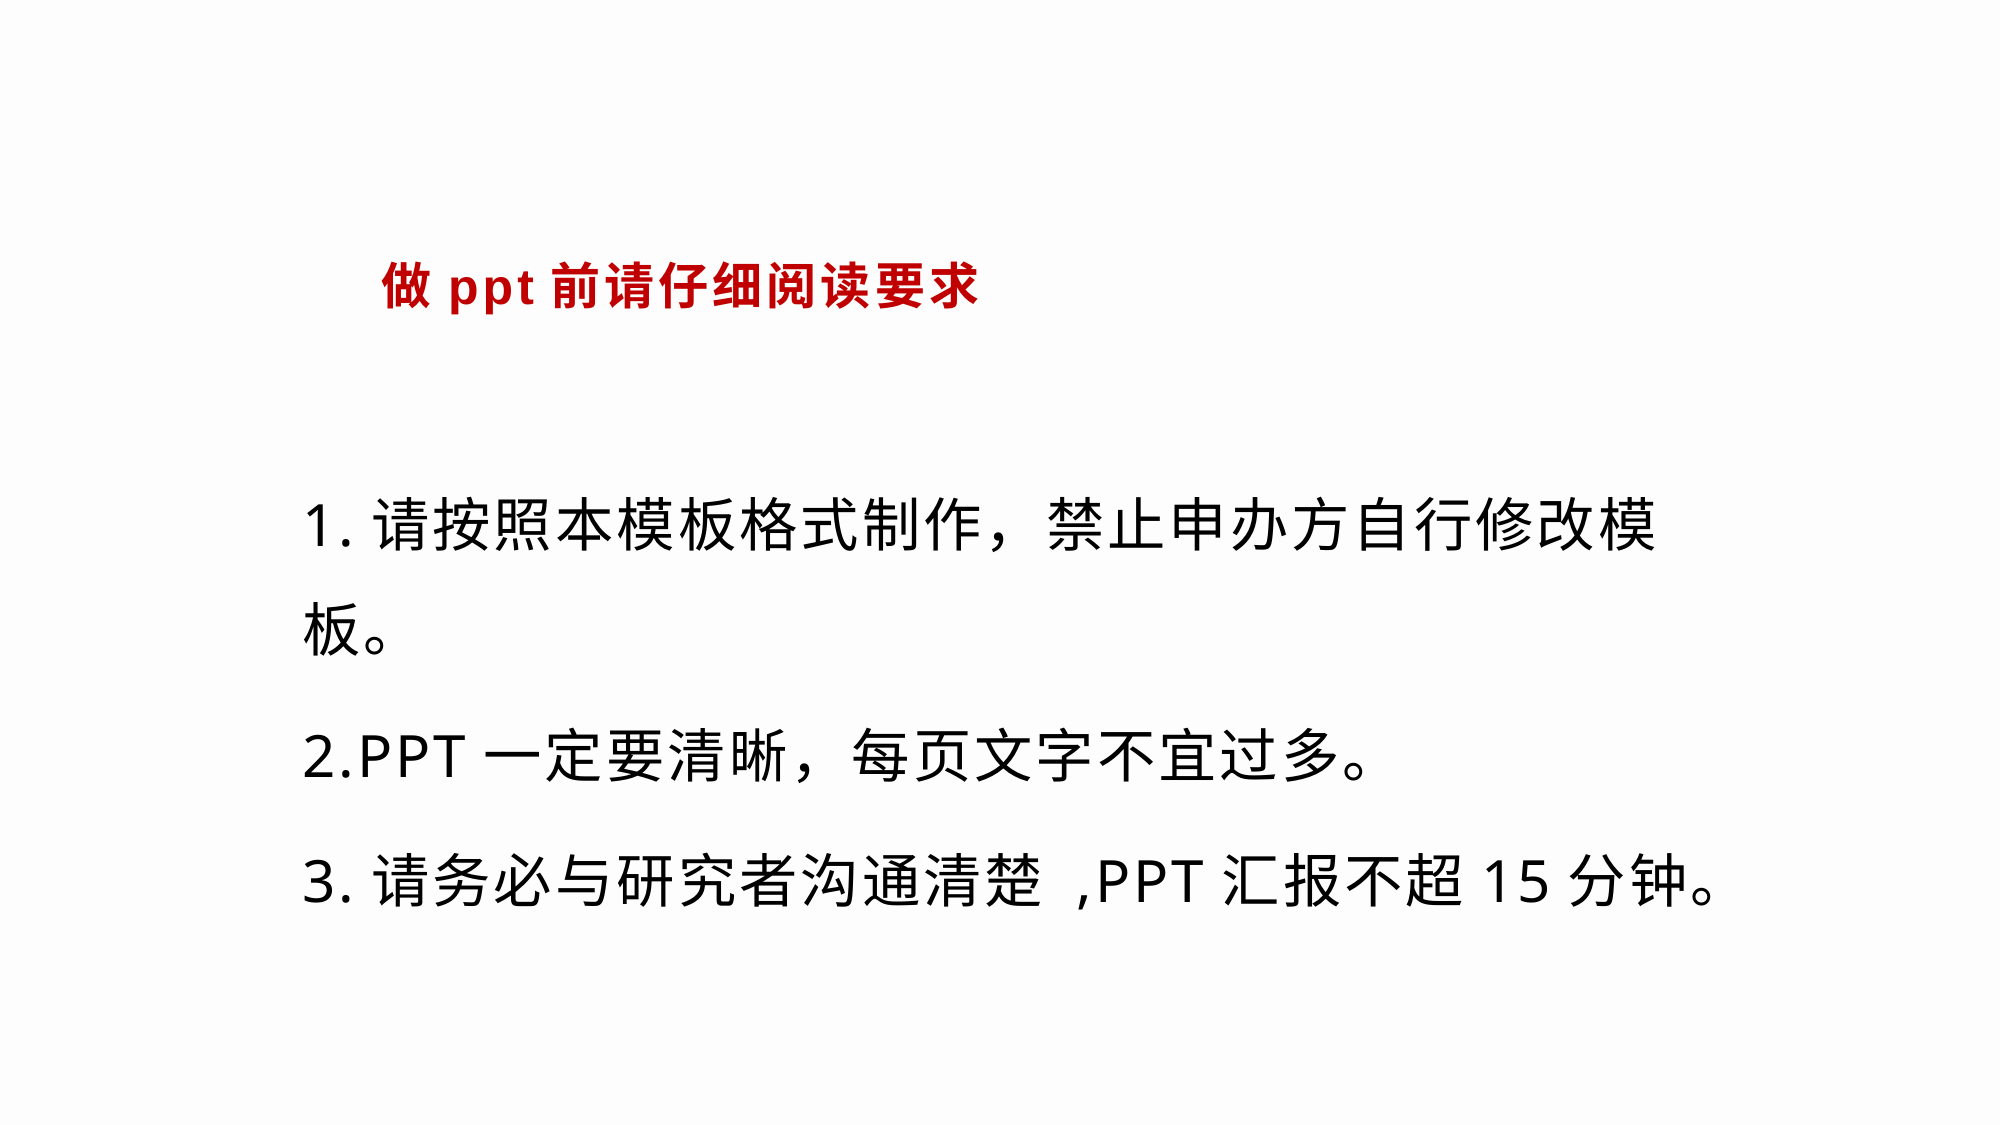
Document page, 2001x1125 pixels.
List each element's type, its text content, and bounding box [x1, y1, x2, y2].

subtitle 1.请按照本模板格式制作，禁止申办方自行修改模板。 2.PPT一定要清晰，每页文字不宜过多。 3.请务必与研究者沟通清楚 ,PPT汇报不超15分钟。 [287, 445, 1725, 915]
title 做ppt前请仔细阅读要求 [367, 164, 1643, 406]
